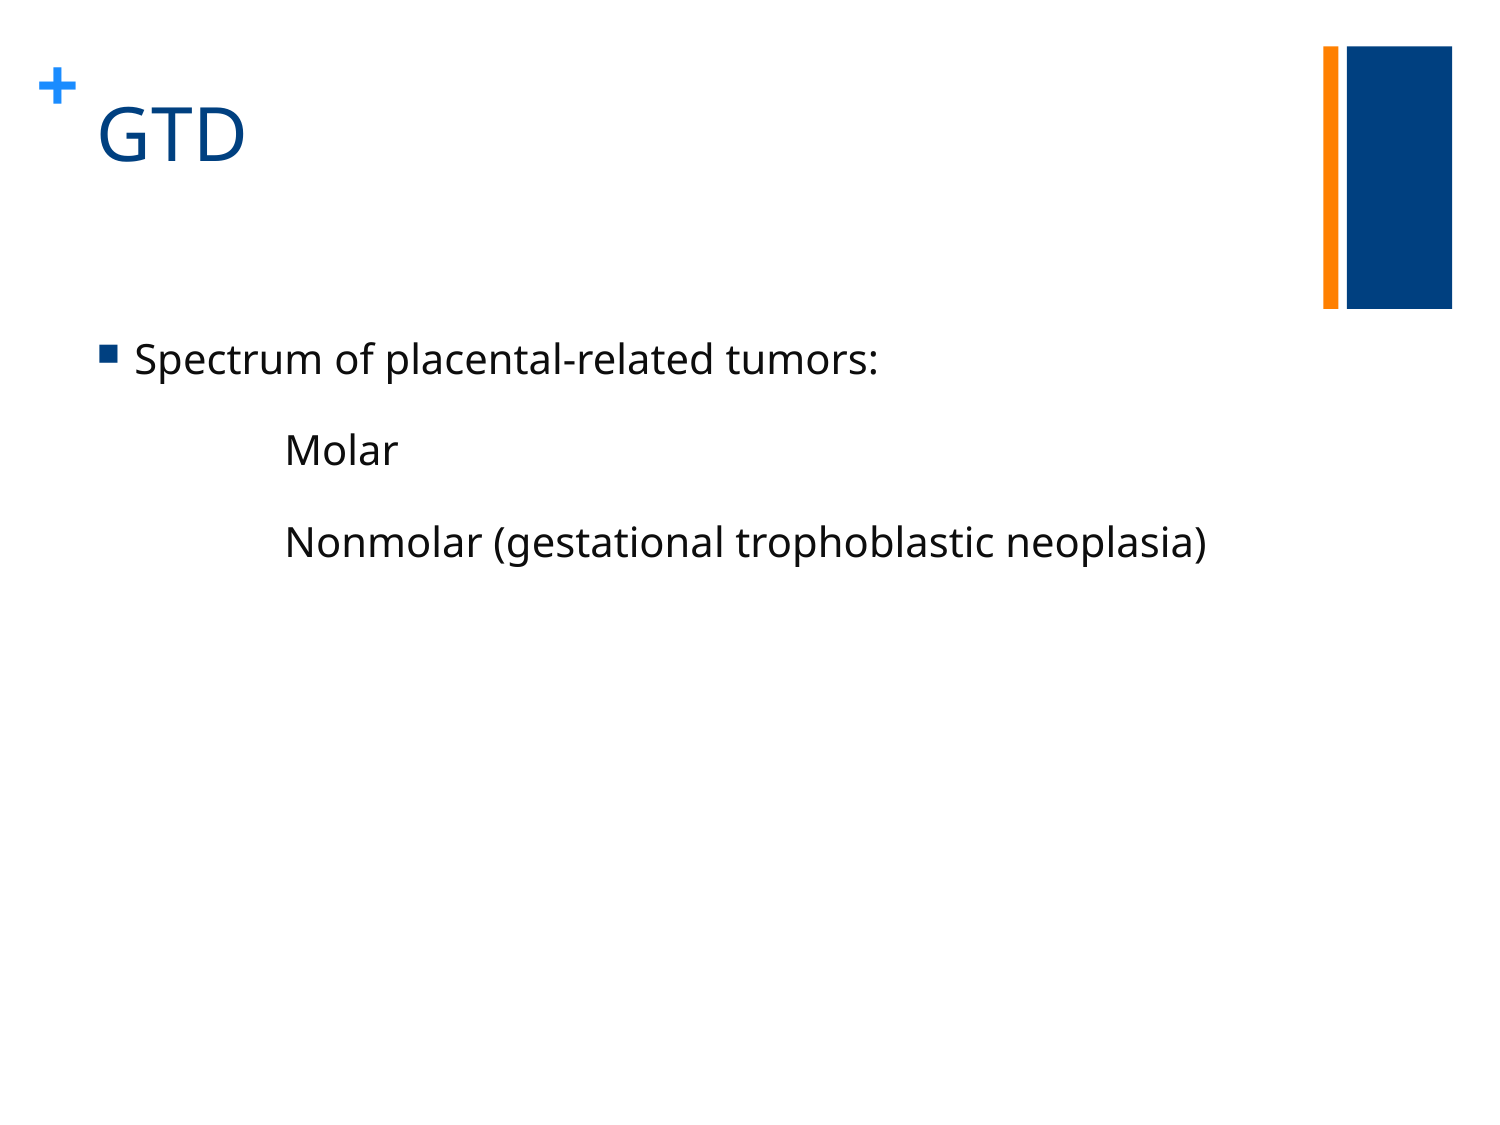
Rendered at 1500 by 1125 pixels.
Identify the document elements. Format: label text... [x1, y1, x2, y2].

title GTD [81, 79, 1322, 263]
list Spectrum of placental-related tumors: Molar Nonmolar (gestational trophoblastic neoplasia) [81, 324, 1322, 1005]
